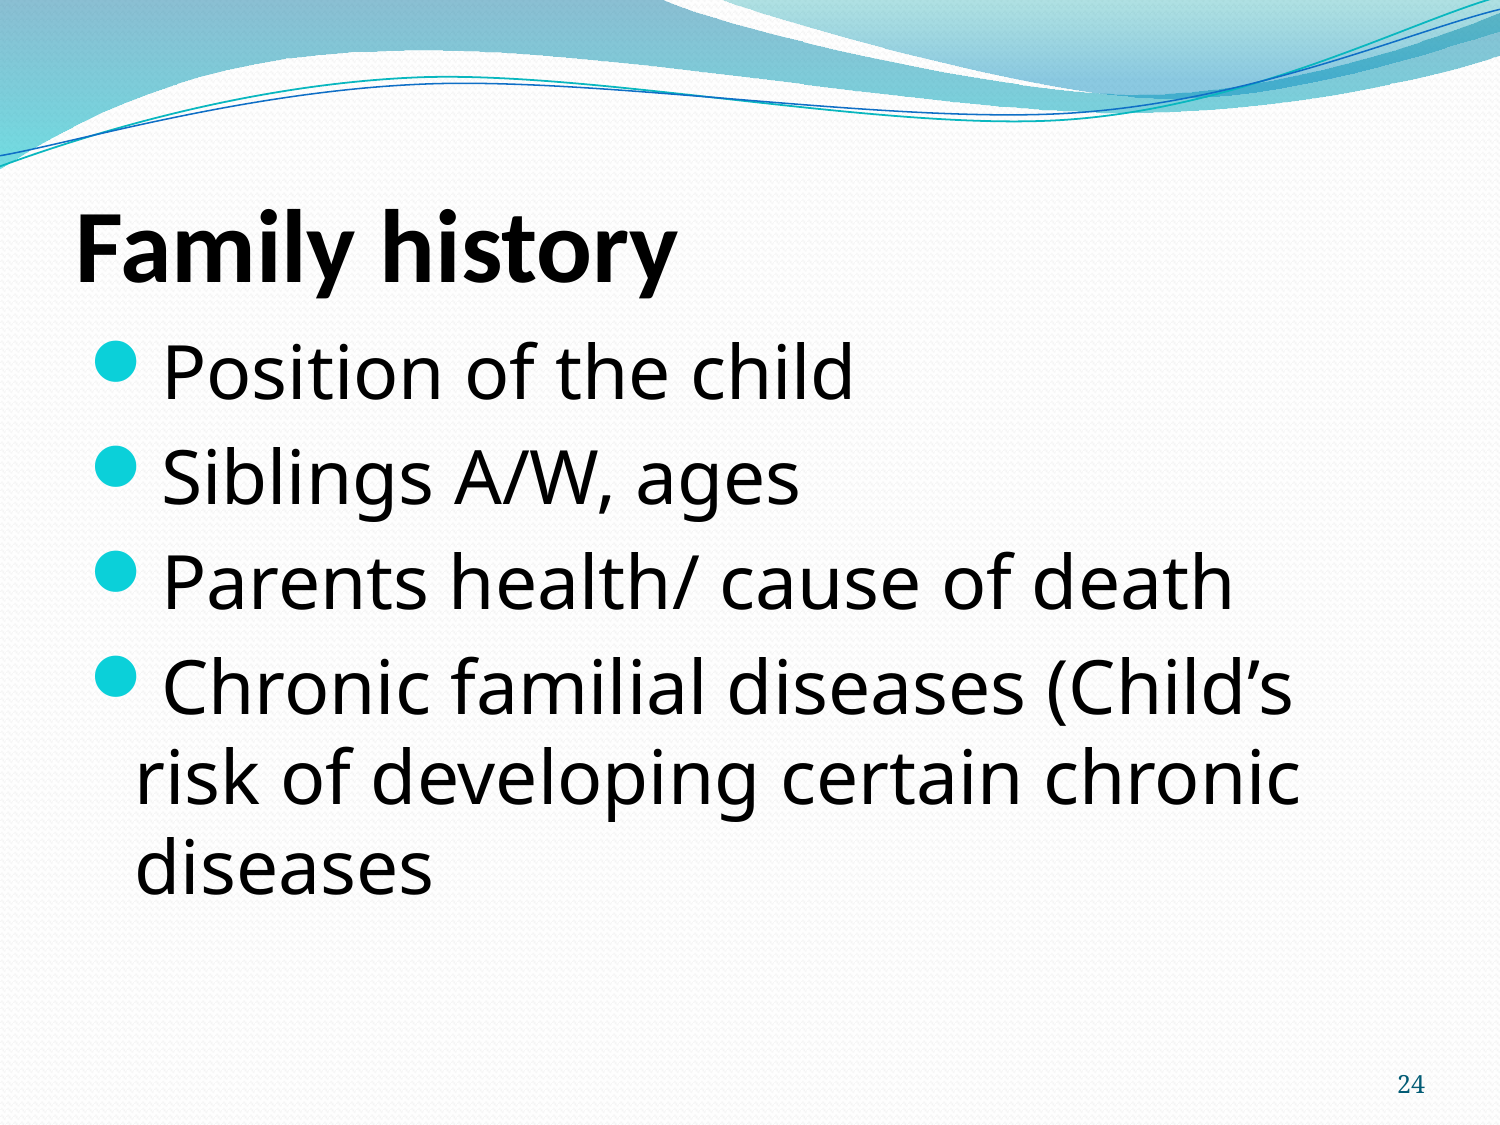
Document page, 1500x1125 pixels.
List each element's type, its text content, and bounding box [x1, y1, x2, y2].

slide_number 24 [1299, 1042, 1425, 1103]
title Family history [75, 115, 1425, 303]
list Position of the child Siblings A/W, ages Parents health/ cause of death Chronic familial diseases (Child’s risk of developing certain chronic diseases [75, 317, 1425, 1038]
